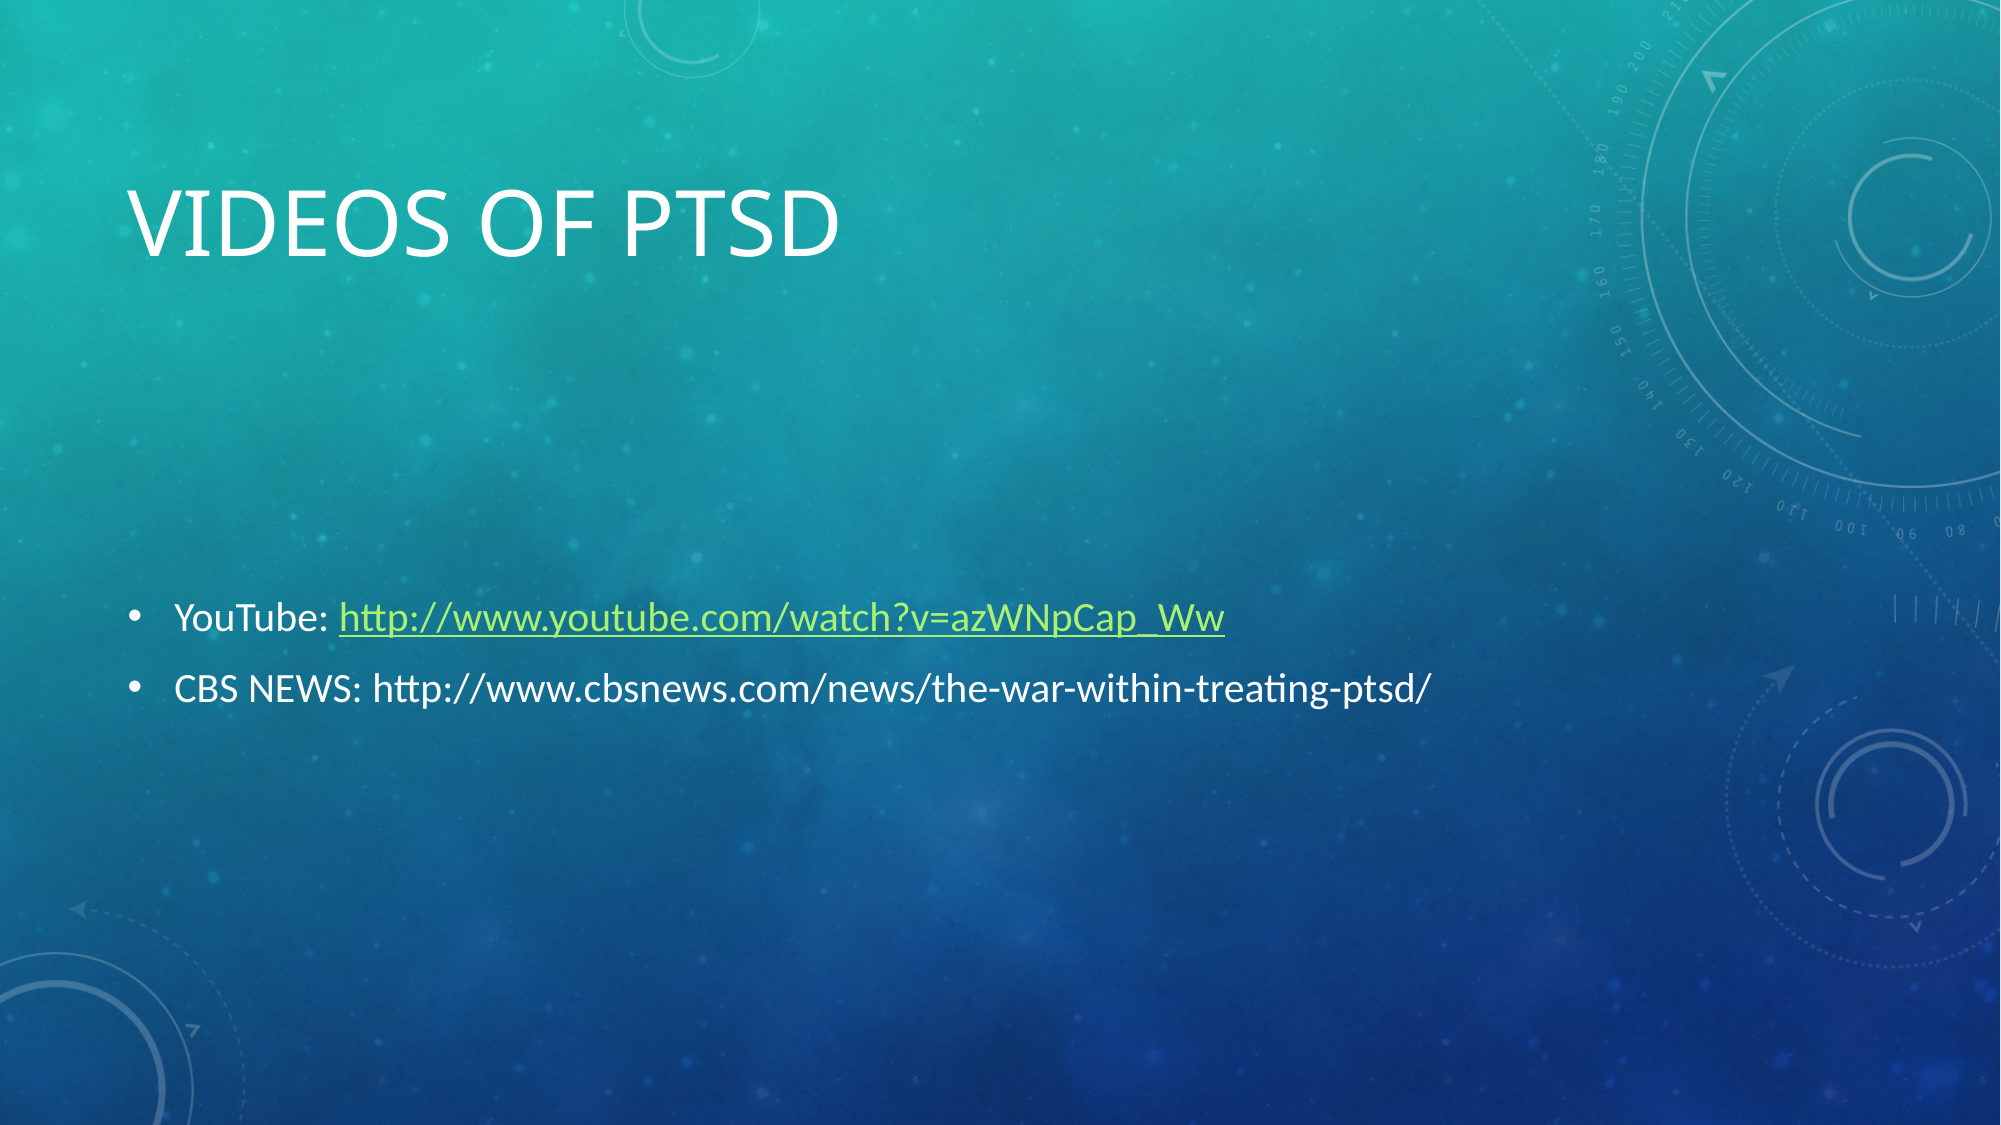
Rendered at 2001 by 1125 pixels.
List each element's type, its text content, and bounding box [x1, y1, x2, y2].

picture [0, 0, 2001, 1125]
list YouTube: http://www.youtube.com/watch?v=azWNpCap_Ww CBS NEWS: http://www.cbsnews.com/news/the-war-within-treating-ptsd/ [112, 351, 1775, 950]
title Videos of PTSD [112, 99, 1775, 339]
